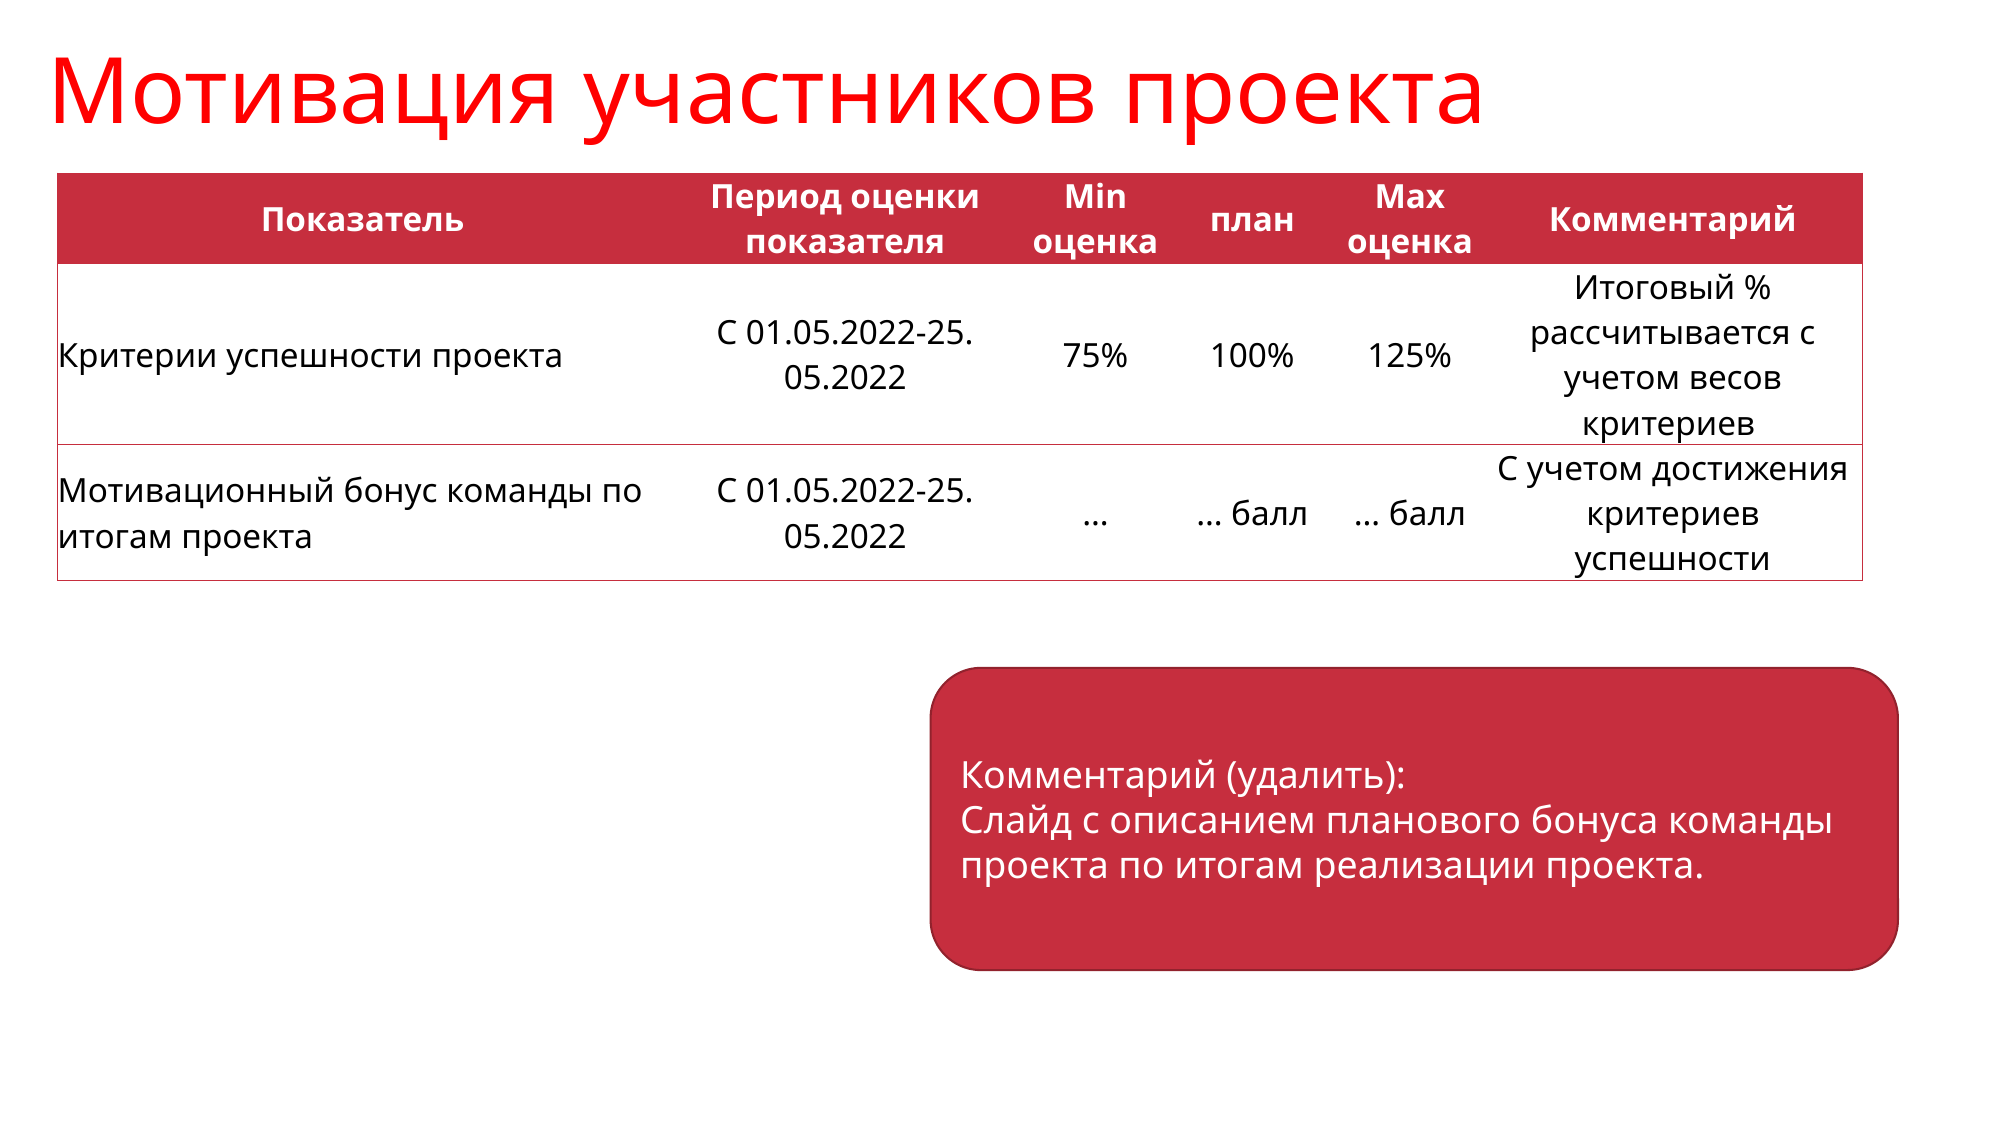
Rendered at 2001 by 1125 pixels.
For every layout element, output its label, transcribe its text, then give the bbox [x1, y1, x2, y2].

table_cell 100% [1168, 264, 1336, 444]
title Мотивация участников проекта [32, 0, 1756, 174]
table_header Показатель [58, 174, 668, 263]
table_cell 125% [1336, 264, 1484, 444]
table_header Max оценка [1336, 174, 1484, 263]
table_cell Мотивационный бонус команды по итогам проекта [58, 445, 668, 580]
table_cell Критерии успешности проекта [58, 264, 668, 444]
table_header Комментарий [1484, 174, 1862, 263]
table_cell Итоговый % рассчитывается с учетом весов критериев [1484, 264, 1862, 444]
table_header план [1168, 174, 1336, 263]
table_header Период оценки показателя [668, 174, 1023, 263]
table_cell С 01.05.2022-25. 05.2022 [668, 445, 1023, 580]
table_header Min оценка [1023, 174, 1168, 263]
table_cell 75% [1023, 264, 1168, 444]
text_box Комментарий (удалить): Слайд с описанием планового бонуса команды проекта по итогам реализации проекта. [929, 666, 1900, 972]
table_cell … [1023, 445, 1168, 580]
table_cell … балл [1168, 445, 1336, 580]
table_cell С учетом достижения критериев успешности [1484, 445, 1862, 580]
table_cell … балл [1336, 445, 1484, 580]
table_cell С 01.05.2022-25. 05.2022 [668, 264, 1023, 444]
